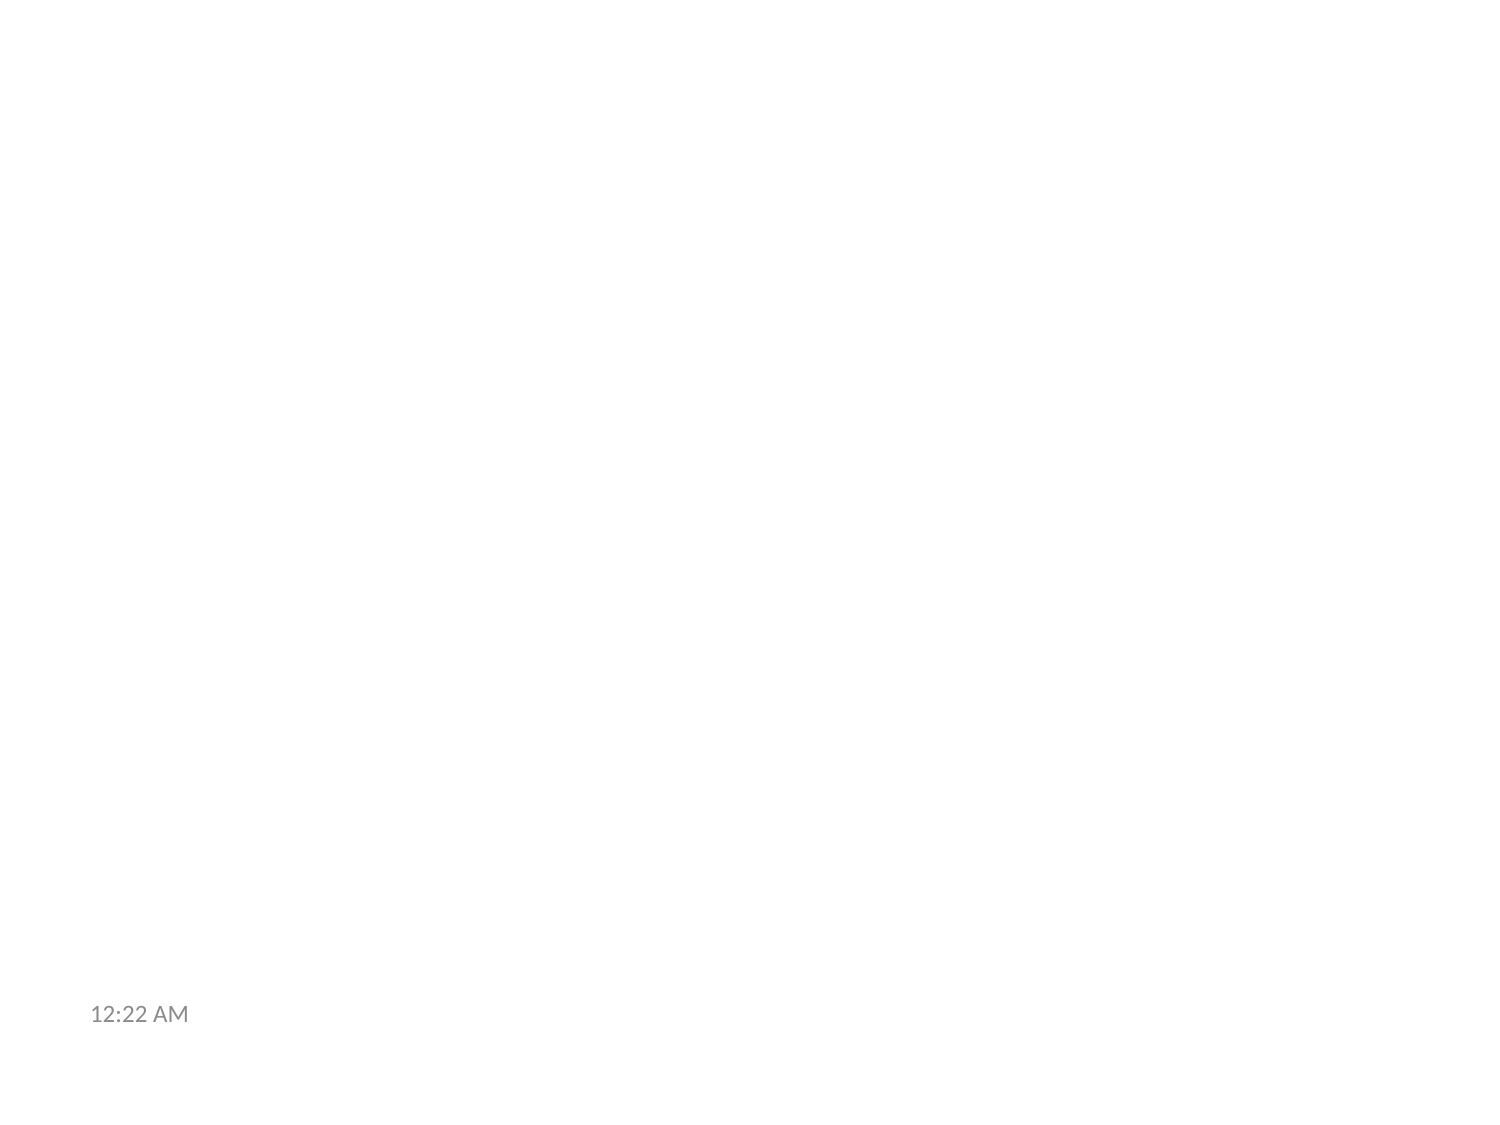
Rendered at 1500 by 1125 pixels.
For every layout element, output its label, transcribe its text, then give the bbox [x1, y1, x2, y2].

text_box 3:35 PM [75, 982, 425, 1043]
